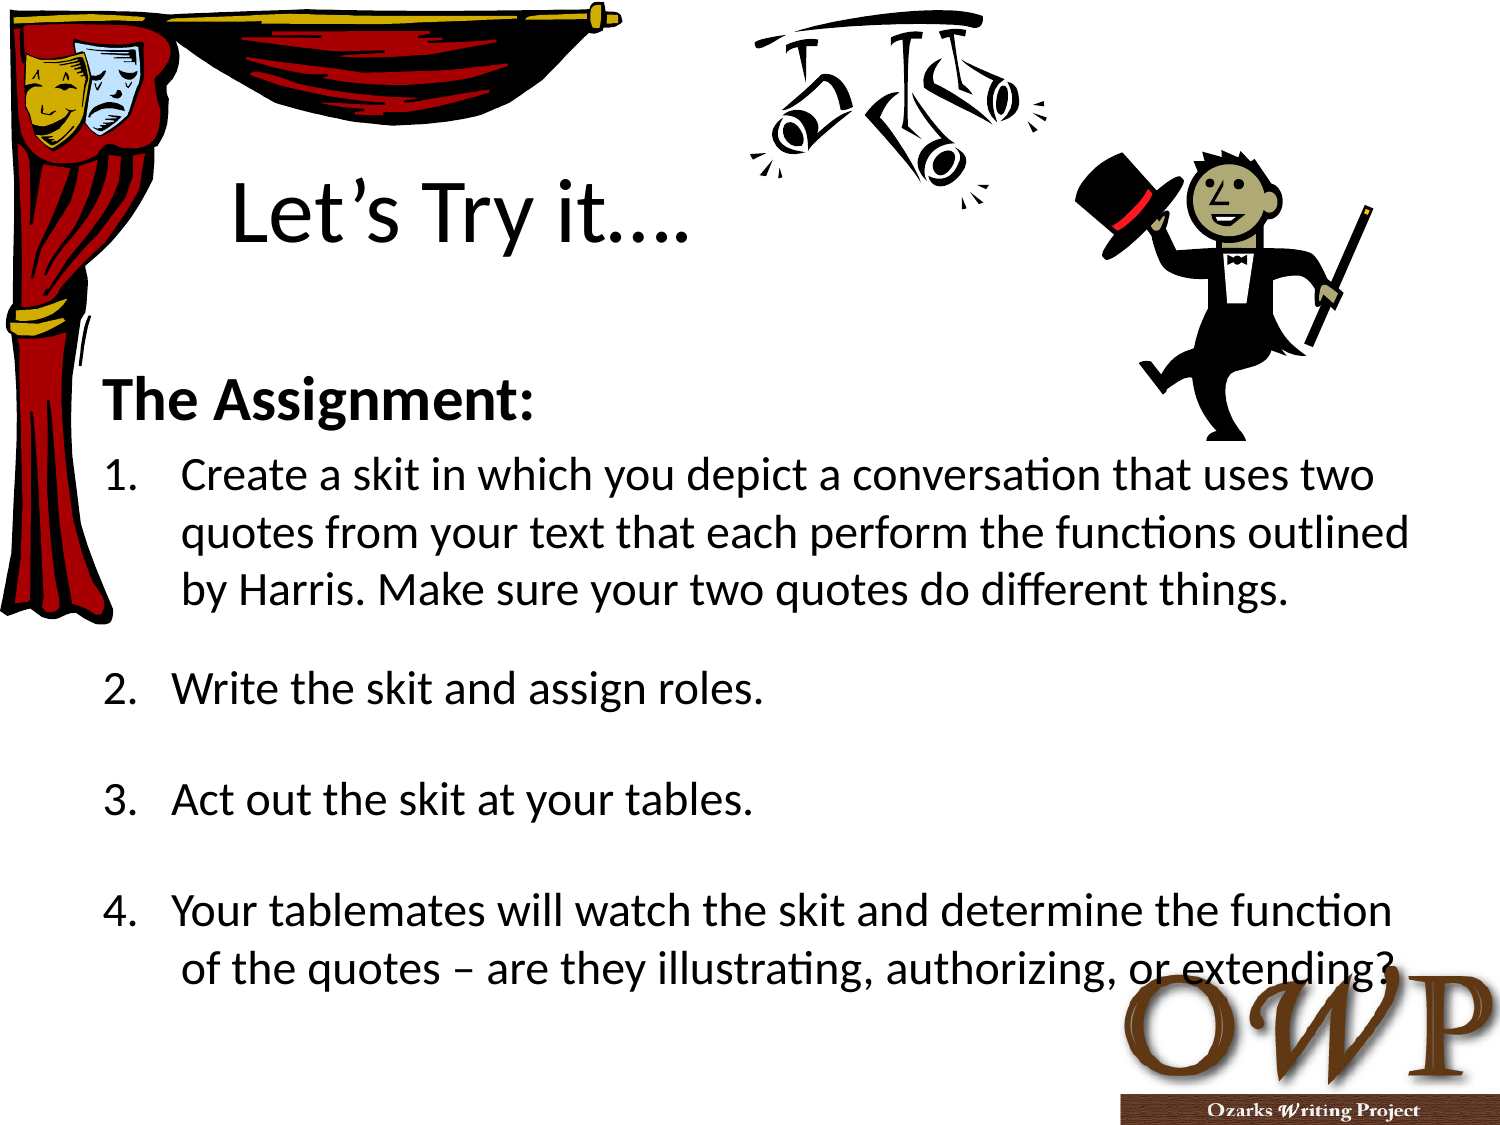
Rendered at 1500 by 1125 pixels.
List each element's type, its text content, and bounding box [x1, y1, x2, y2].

title Let’s Try it…. [627, 112, 801, 301]
picture [749, 0, 1048, 210]
list The Assignment: Create a skit in which you depict a conversation that uses two quotes from your text that each perform the functions outlined by Harris. Make sure your two quotes do different things. 2. Write the skit and assign roles. 3. Act out the skit at your tables. 4. Your tablemates will watch the skit and determine the function of the quotes – are they illustrating, authorizing, or extending? [87, 349, 1438, 1068]
picture [1120, 957, 1500, 1125]
picture [1074, 149, 1374, 442]
picture [0, 0, 623, 626]
